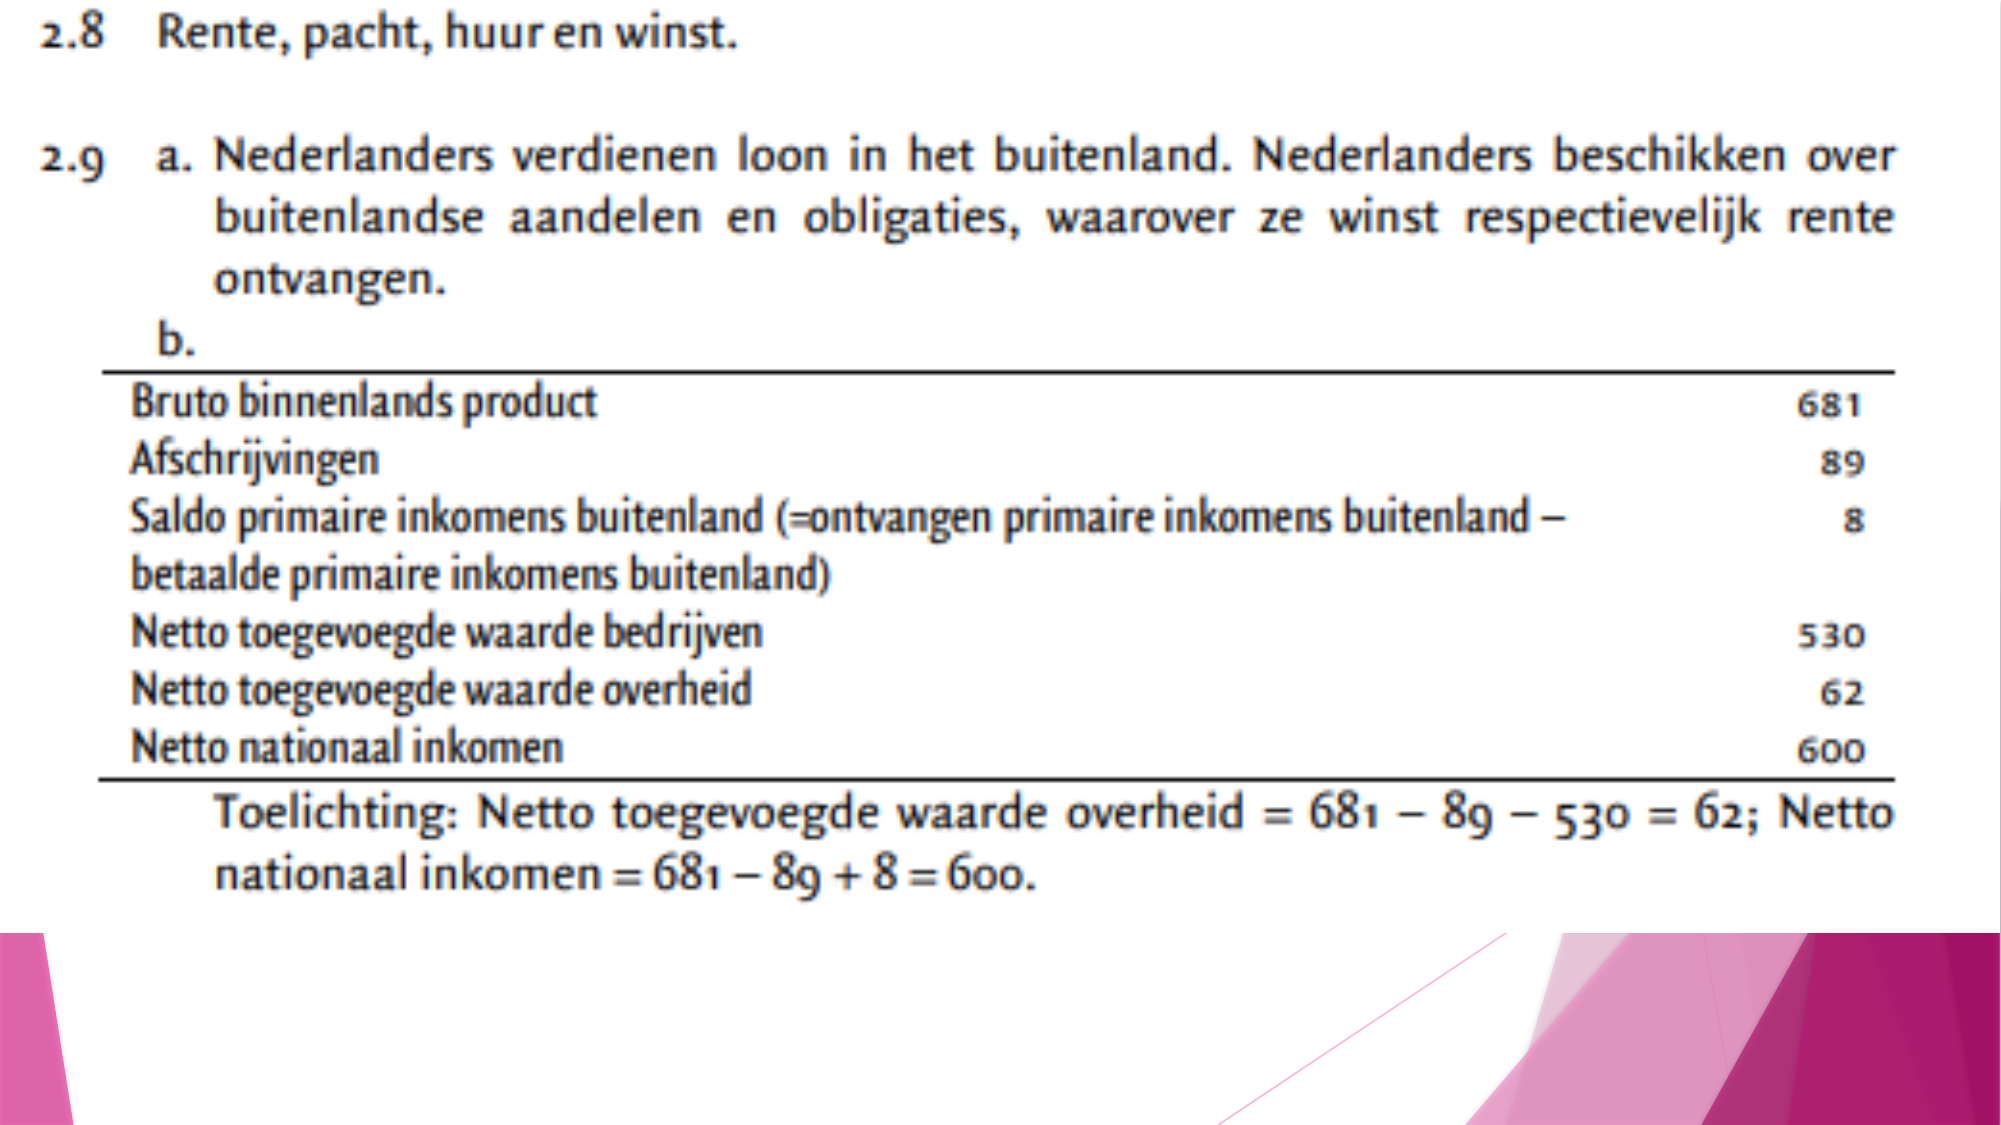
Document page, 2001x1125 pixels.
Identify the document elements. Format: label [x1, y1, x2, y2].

picture [0, 0, 2000, 934]
